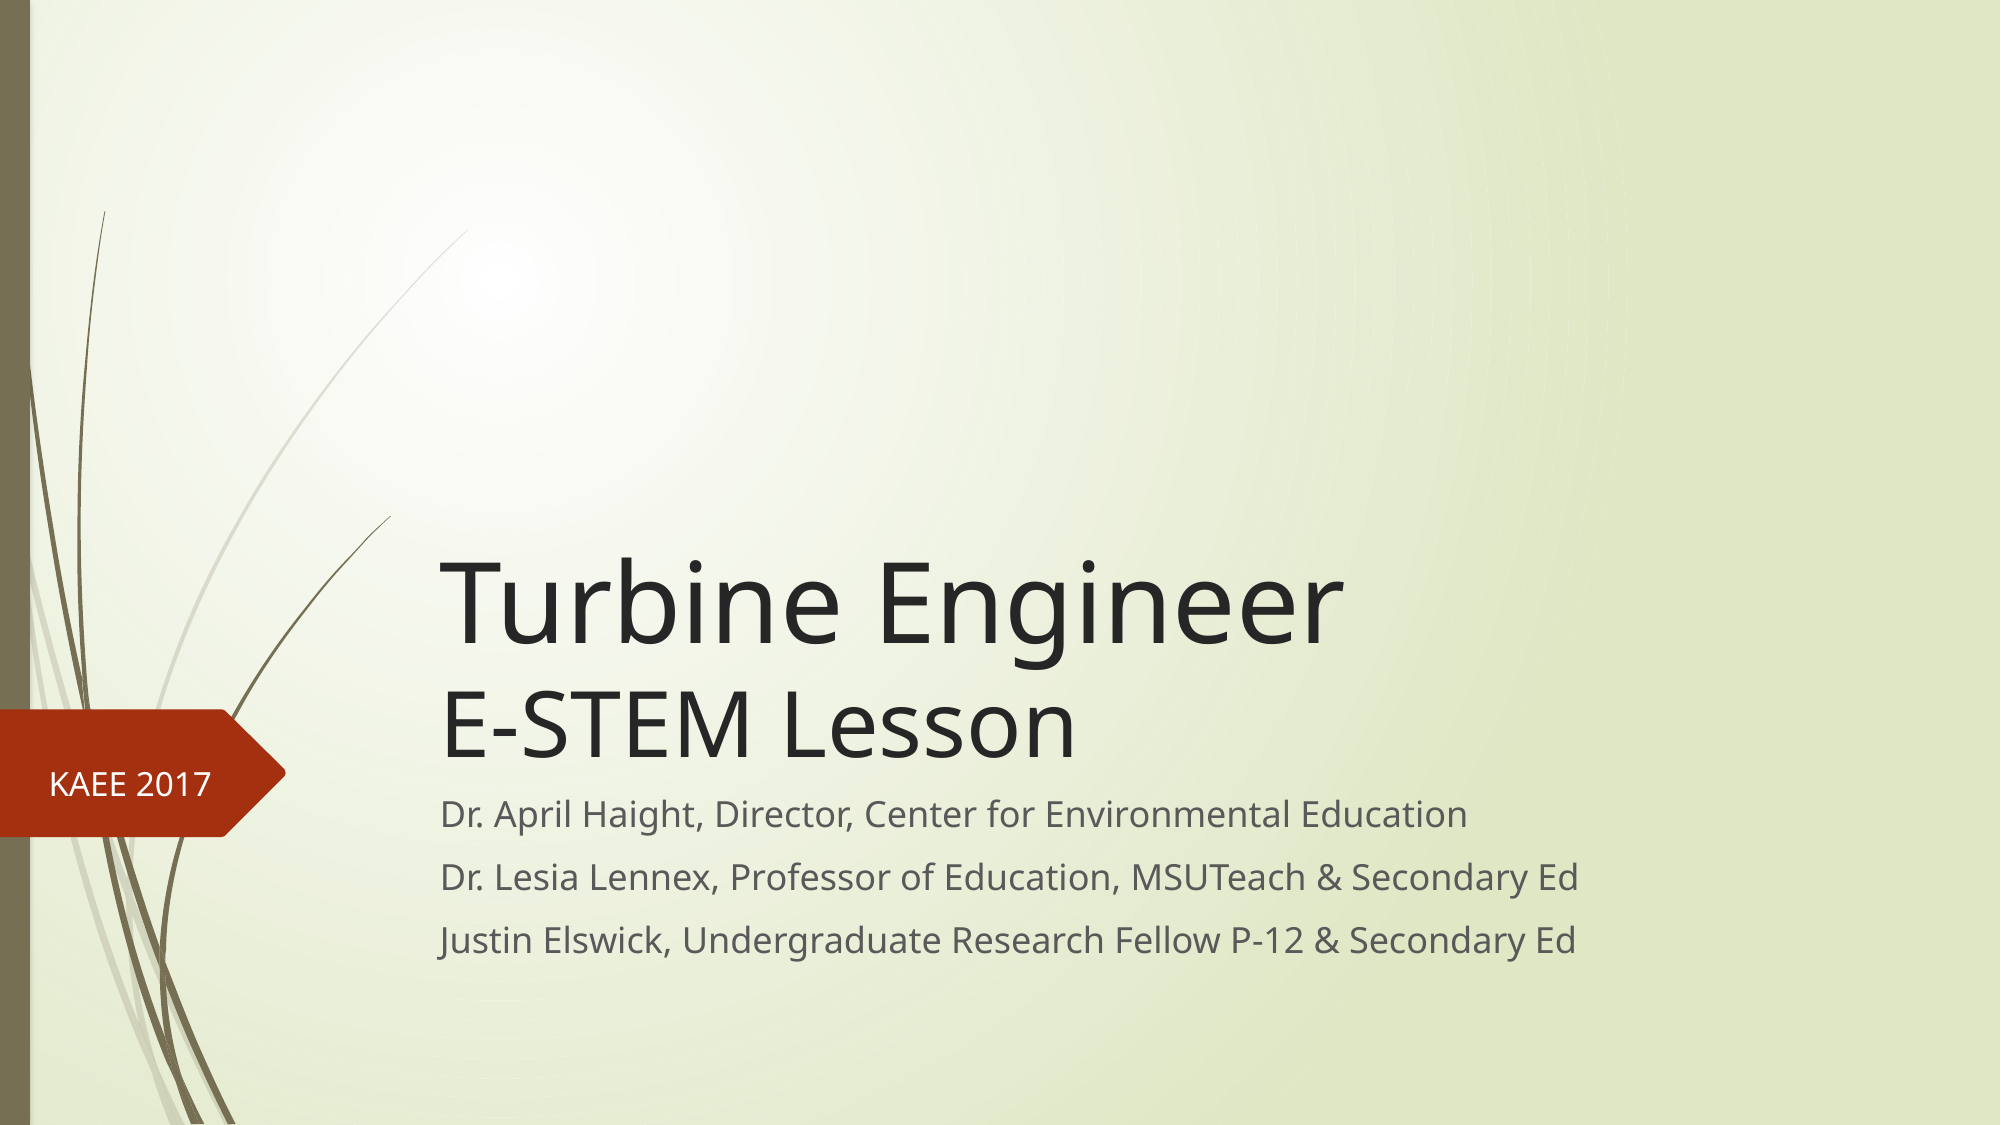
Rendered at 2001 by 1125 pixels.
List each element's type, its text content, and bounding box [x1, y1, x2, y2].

subtitle Dr. April Haight, Director, Center for Environmental Education Dr. Lesia Lennex, Professor of Education, MSUTeach & Secondary Ed Justin Elswick, Undergraduate Research Fellow P-12 & Secondary Ed [424, 783, 1888, 969]
text_box KAEE 2017 [33, 755, 254, 811]
title Turbine Engineer E-STEM Lesson [424, 412, 1888, 783]
